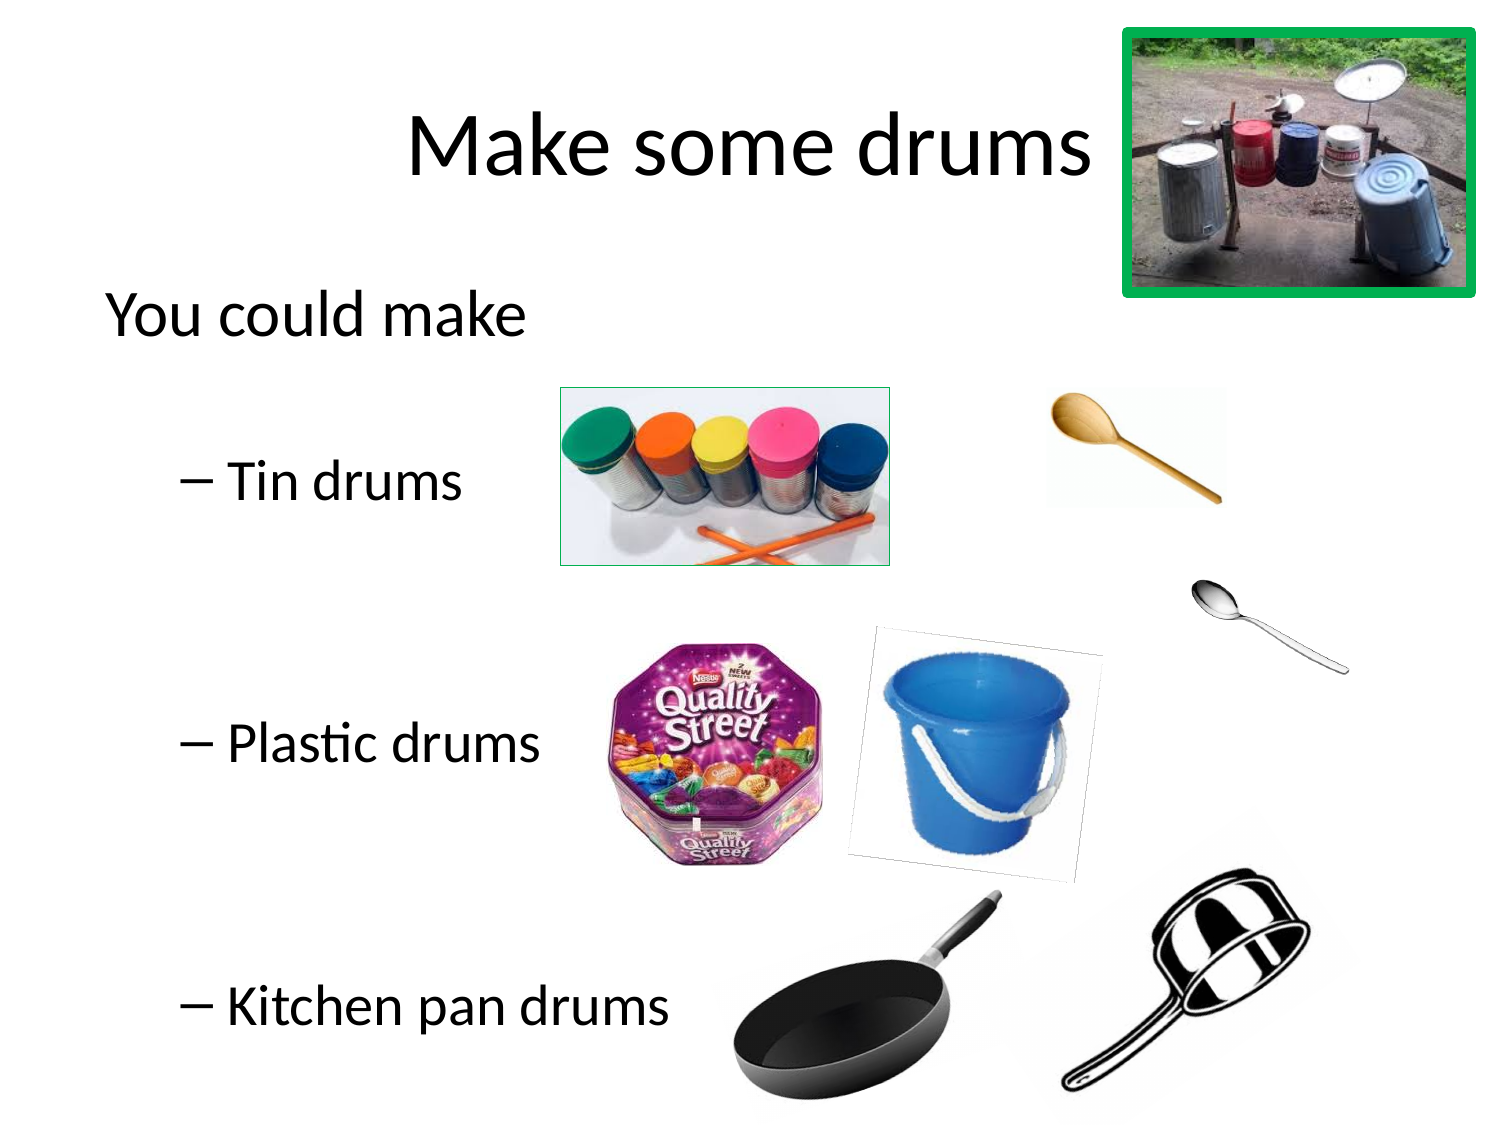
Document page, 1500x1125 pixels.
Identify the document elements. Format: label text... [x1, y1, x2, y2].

picture [1046, 387, 1228, 508]
picture [848, 627, 1103, 883]
picture [1189, 576, 1353, 677]
title Make some drums [75, 45, 1122, 233]
list You could make Tin drums Plastic drums Kitchen pan drums [90, 262, 1441, 1125]
picture [560, 387, 890, 567]
picture [605, 643, 824, 866]
picture [712, 807, 1360, 1125]
picture [1131, 37, 1467, 288]
